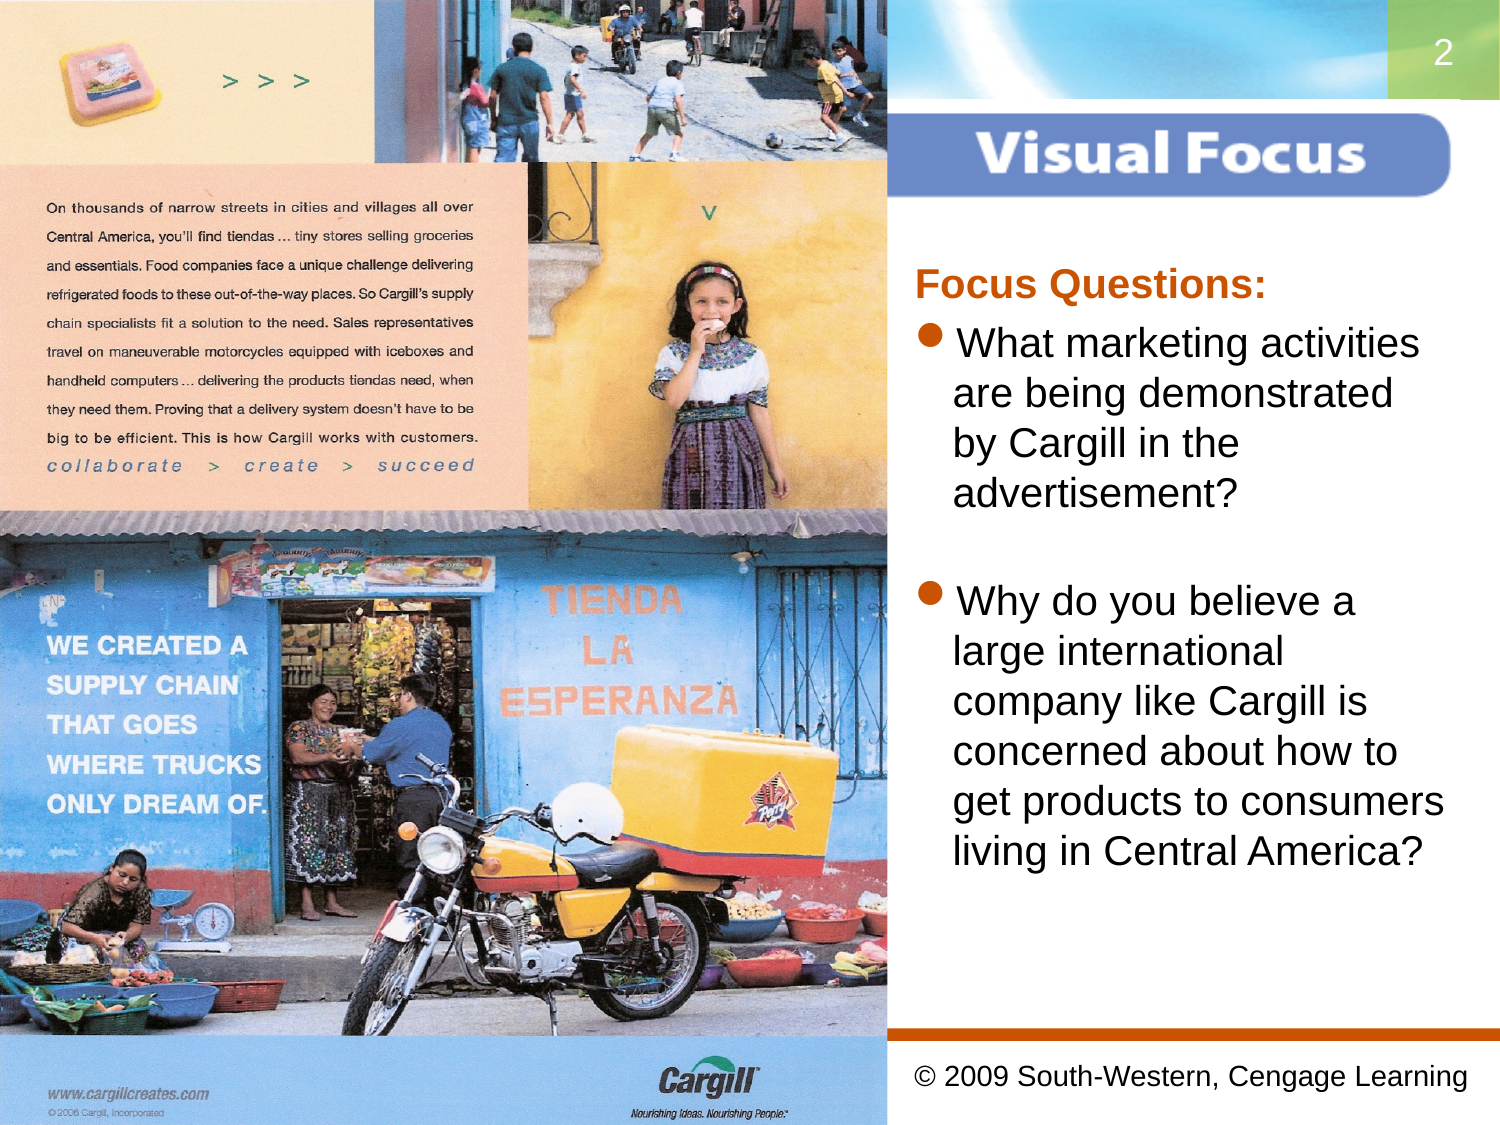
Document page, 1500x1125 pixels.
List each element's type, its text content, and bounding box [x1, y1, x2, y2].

text_box Focus Questions: What marketing activities are being demonstrated by Cargill in the advertisement? Why do you believe a large international company like Cargill is concerned about how to get products to consumers living in Central America? [900, 249, 1463, 1013]
picture [0, 0, 1461, 1125]
slide_number 2 [1387, 0, 1500, 101]
